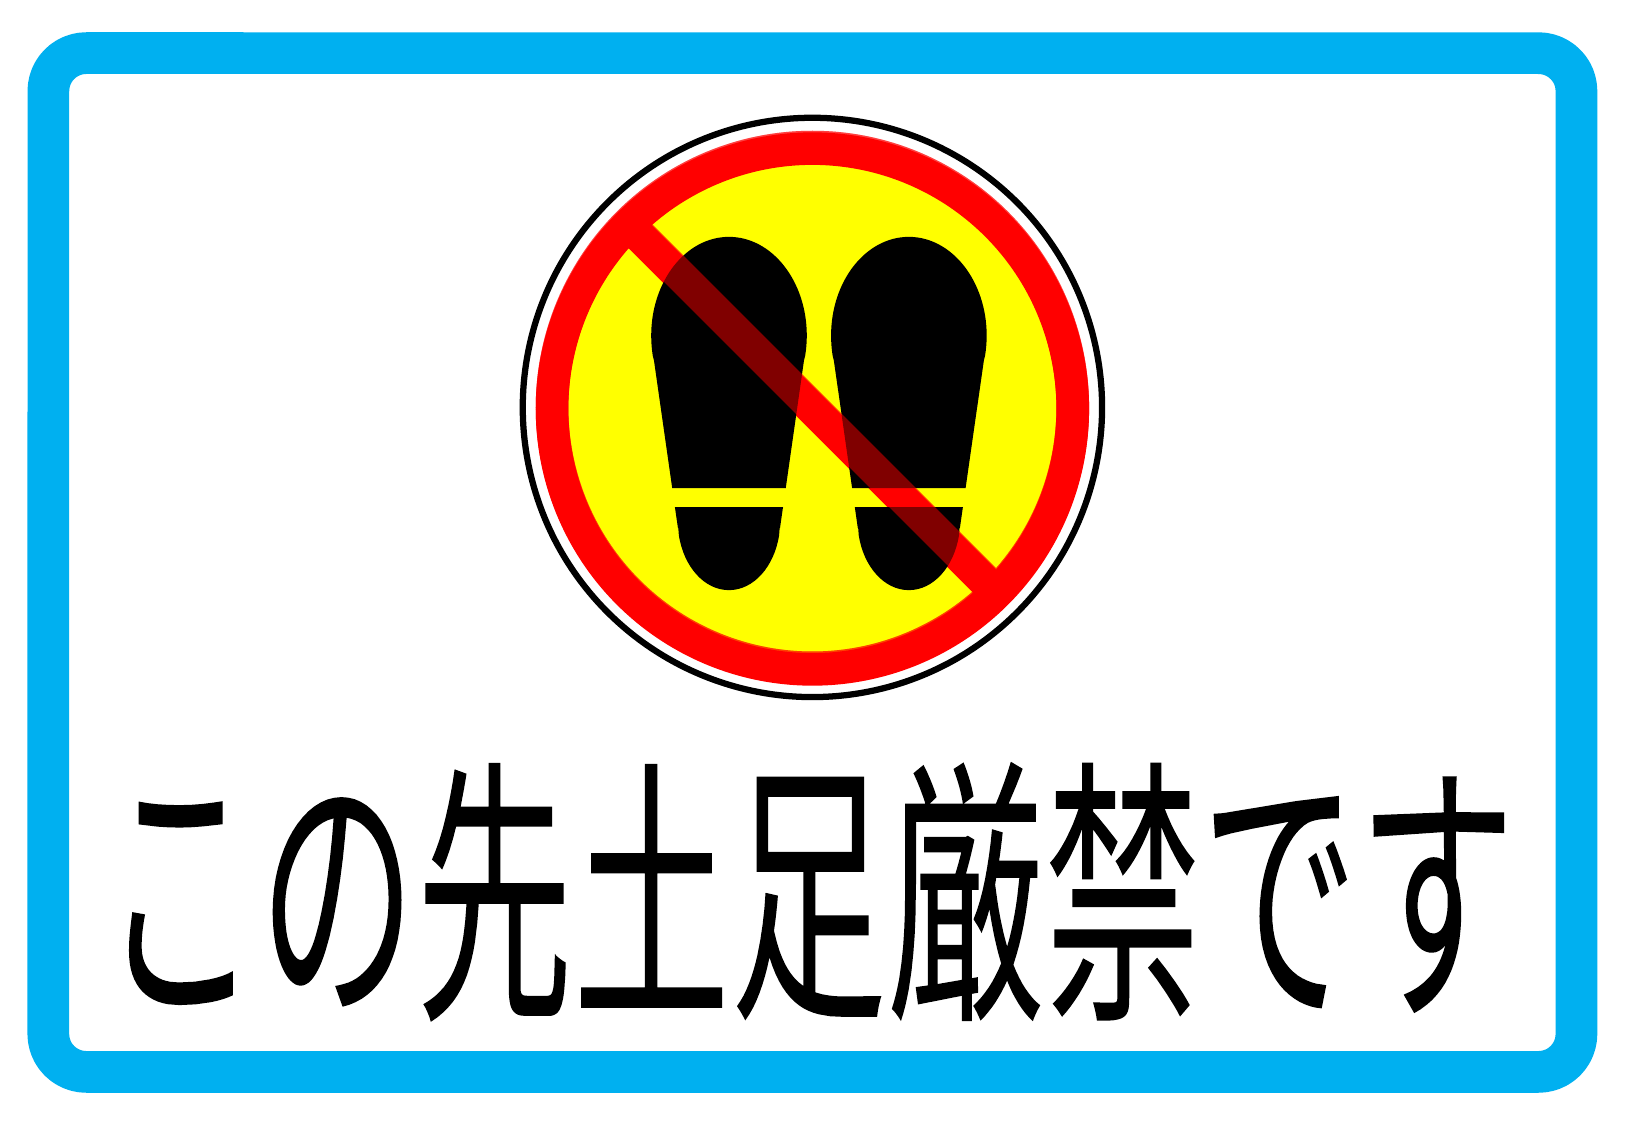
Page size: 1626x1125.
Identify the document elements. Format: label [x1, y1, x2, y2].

text_box [46, 50, 1579, 1075]
text_box [522, 117, 1103, 698]
